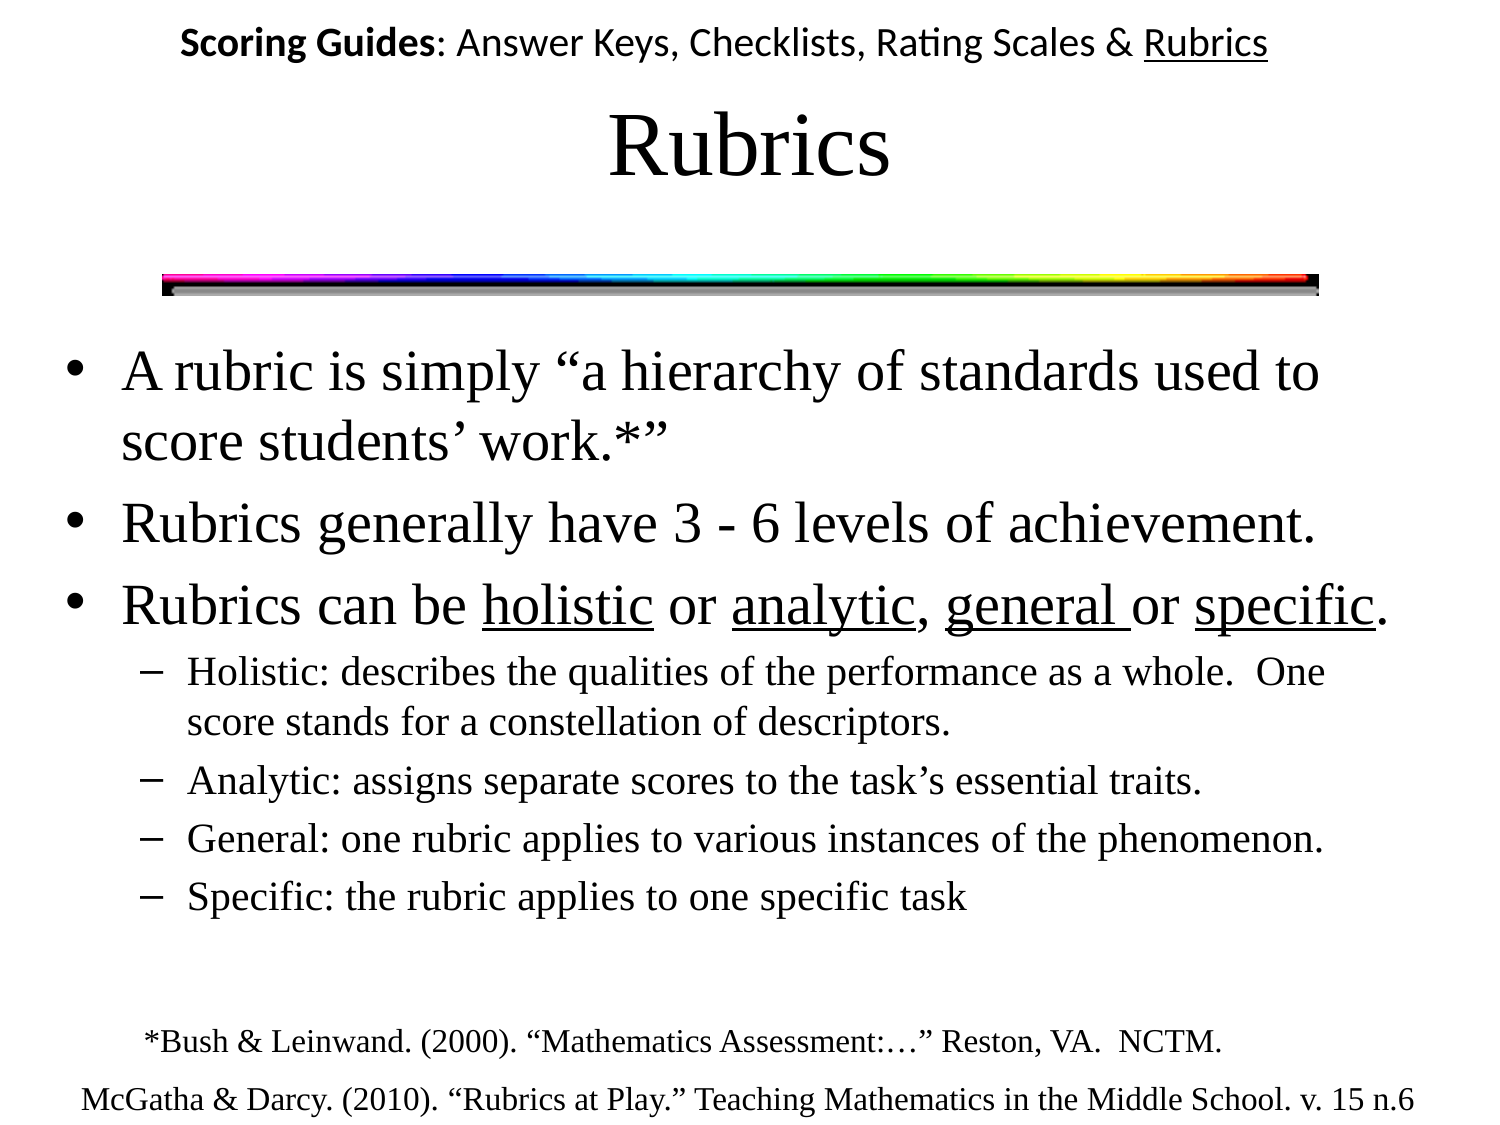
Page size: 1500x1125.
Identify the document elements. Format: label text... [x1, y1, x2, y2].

text_box McGatha & Darcy. (2010). “Rubrics at Play.” Teaching Mathematics in the Middle School. v. 15 n.6 [66, 1069, 1440, 1125]
title Rubrics [75, 45, 1425, 233]
text_box Scoring Guides: Answer Keys, Checklists, Rating Scales & Rubrics [165, 7, 1284, 73]
picture [162, 274, 1319, 297]
text_box *Bush & Leinwand. (2000). “Mathematics Assessment:…” Reston, VA. NCTM. [128, 1012, 1239, 1067]
list A rubric is simply “a hierarchy of standards used to score students’ work.*” Rubrics generally have 3 - 6 levels of achievement. Rubrics can be holistic or analytic, general or specific. Holistic: describes the qualities of the performance as a whole. One score stands for a constellation of descriptors. Analytic: assigns separate scores to the task’s essential traits. General: one rubric applies to various instances of the phenomenon. Specific: the rubric applies to one specific task [50, 324, 1425, 1000]
